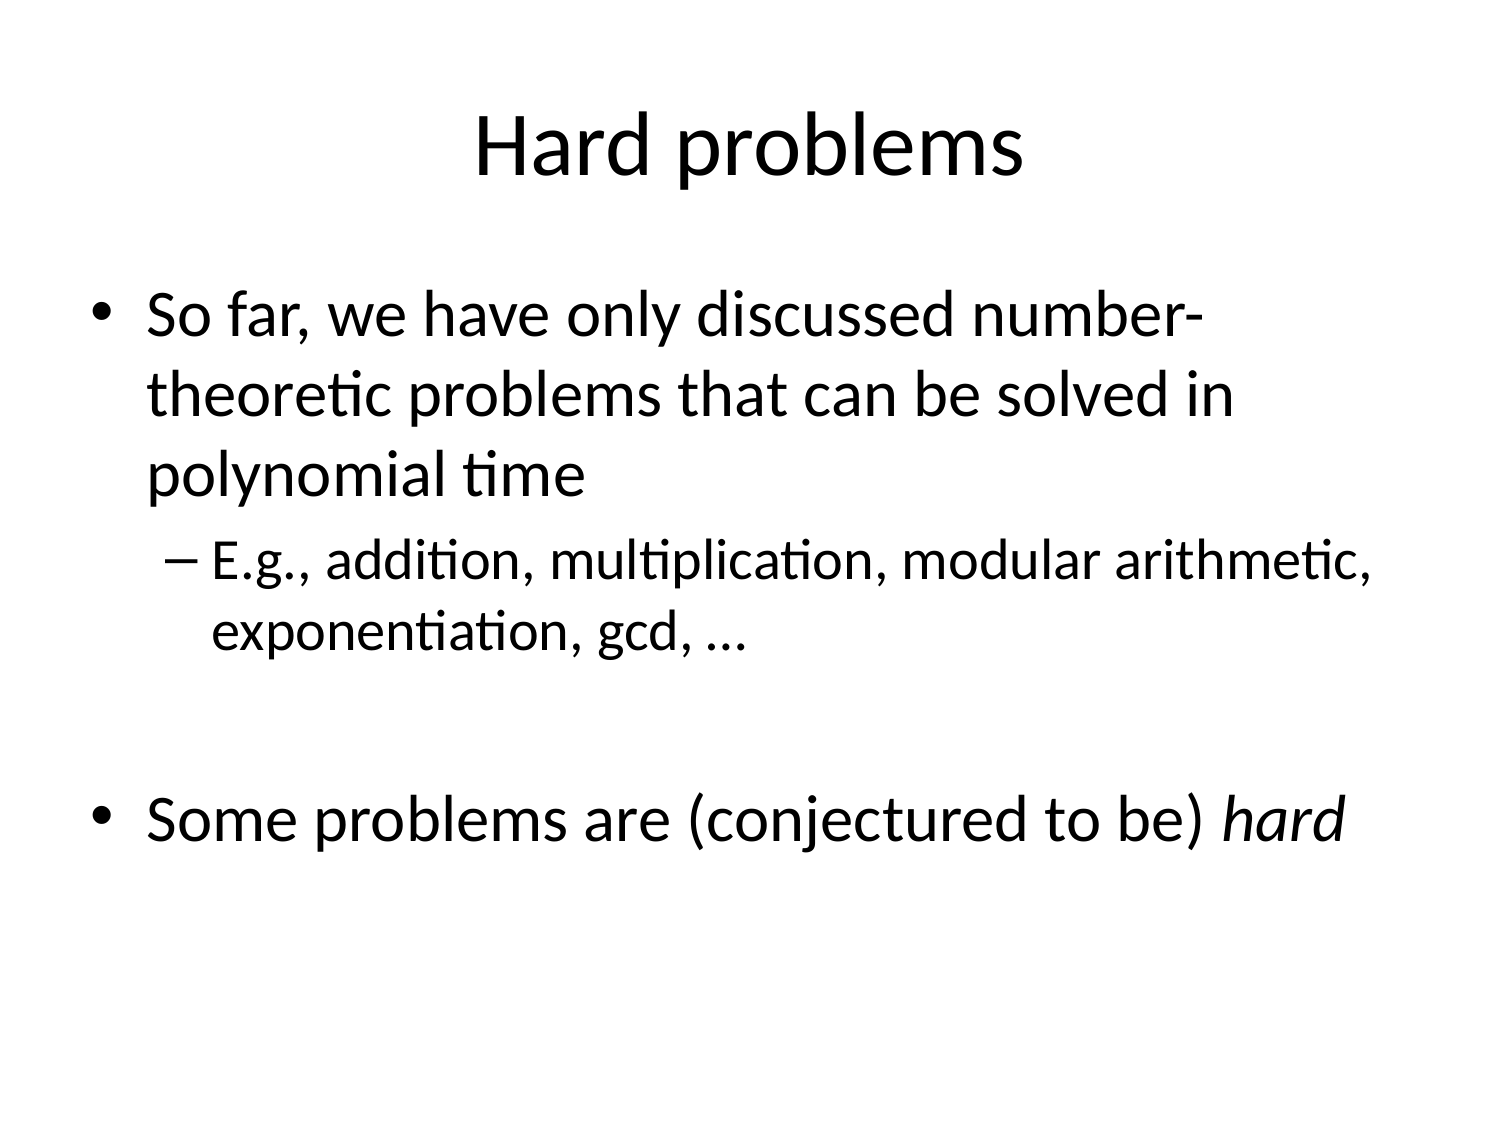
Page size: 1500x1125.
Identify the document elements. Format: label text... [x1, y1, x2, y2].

list So far, we have only discussed number-theoretic problems that can be solved in polynomial time E.g., addition, multiplication, modular arithmetic, exponentiation, gcd, … Some problems are (conjectured to be) hard [75, 262, 1425, 1005]
title Hard problems [75, 45, 1425, 233]
